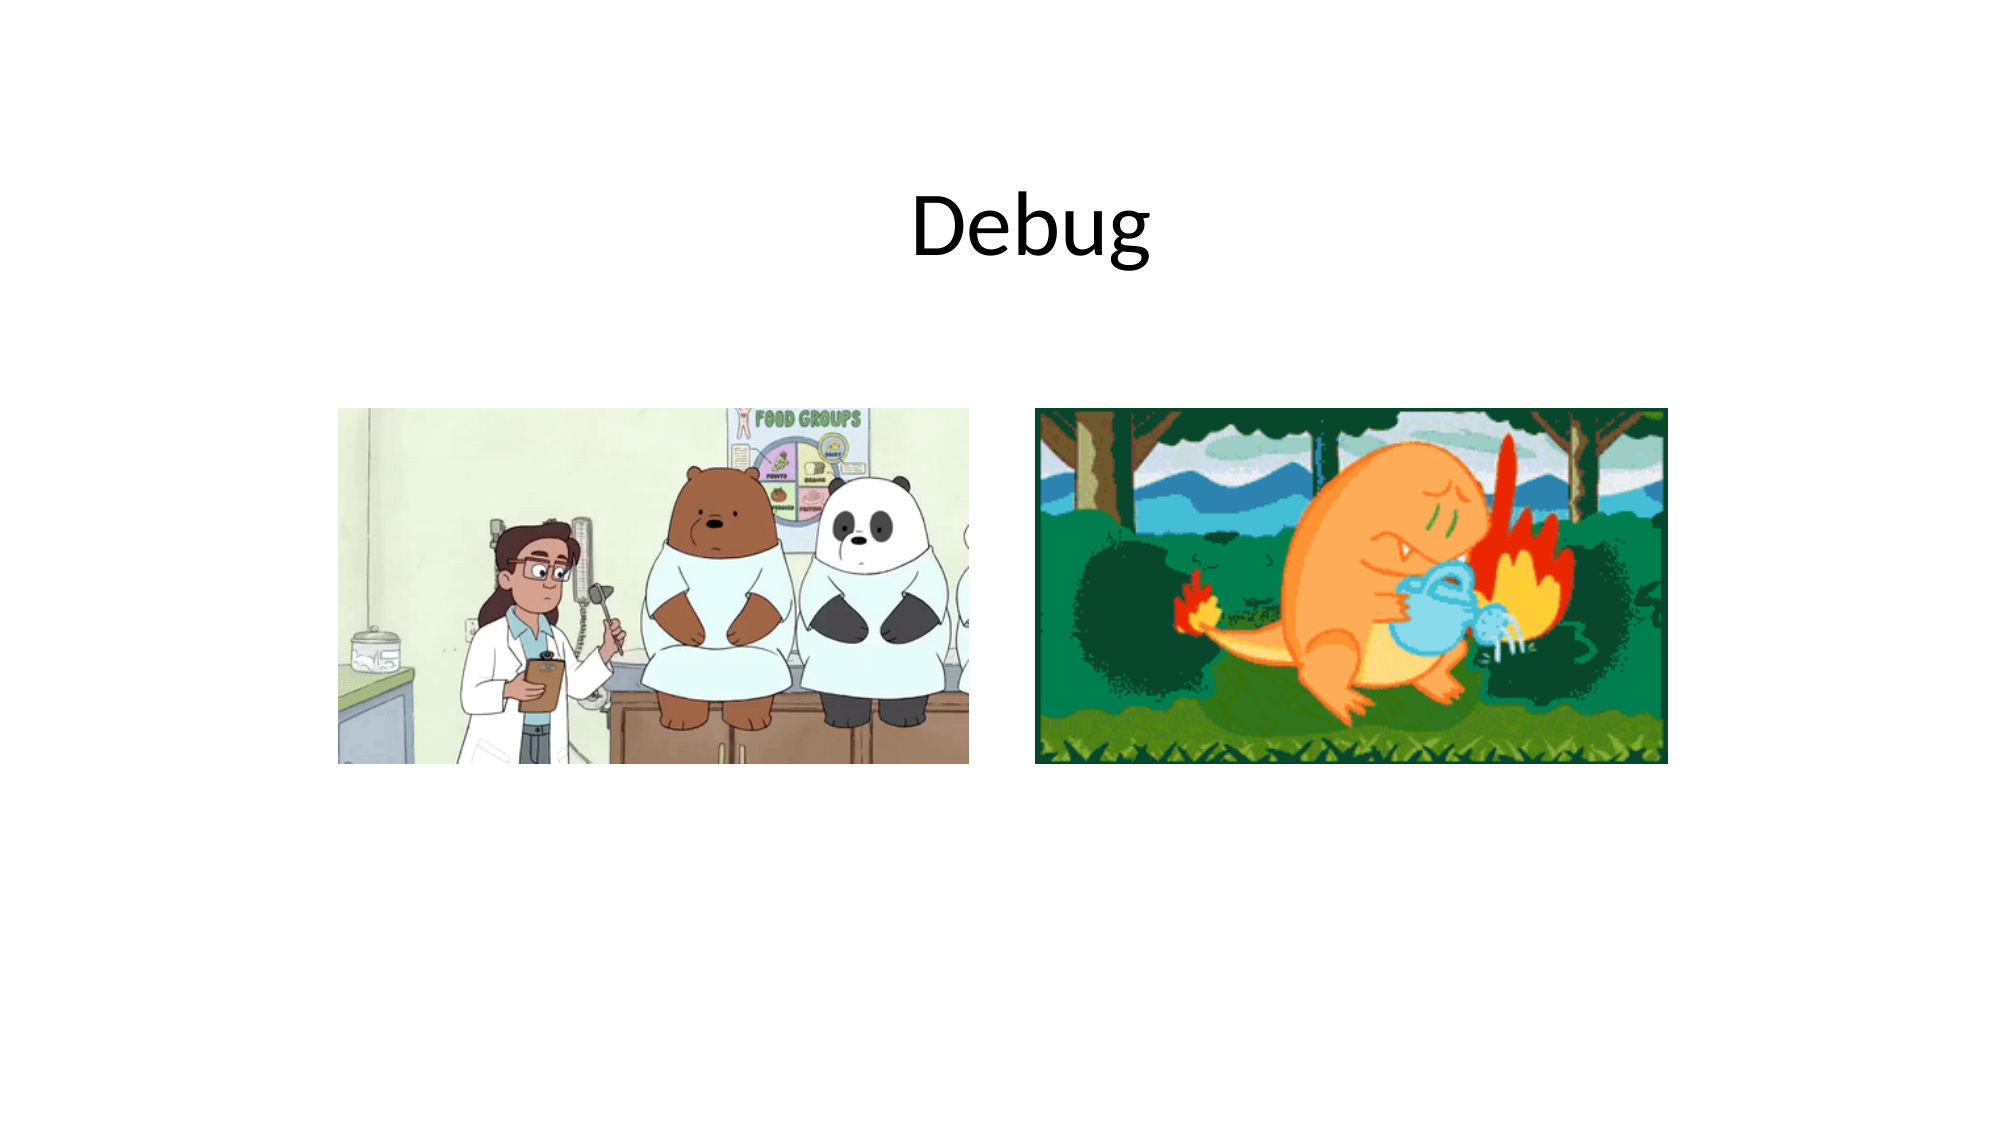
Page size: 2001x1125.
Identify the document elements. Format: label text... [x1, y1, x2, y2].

picture [1034, 408, 1669, 764]
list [338, 408, 969, 764]
title Debug [356, 125, 1707, 313]
